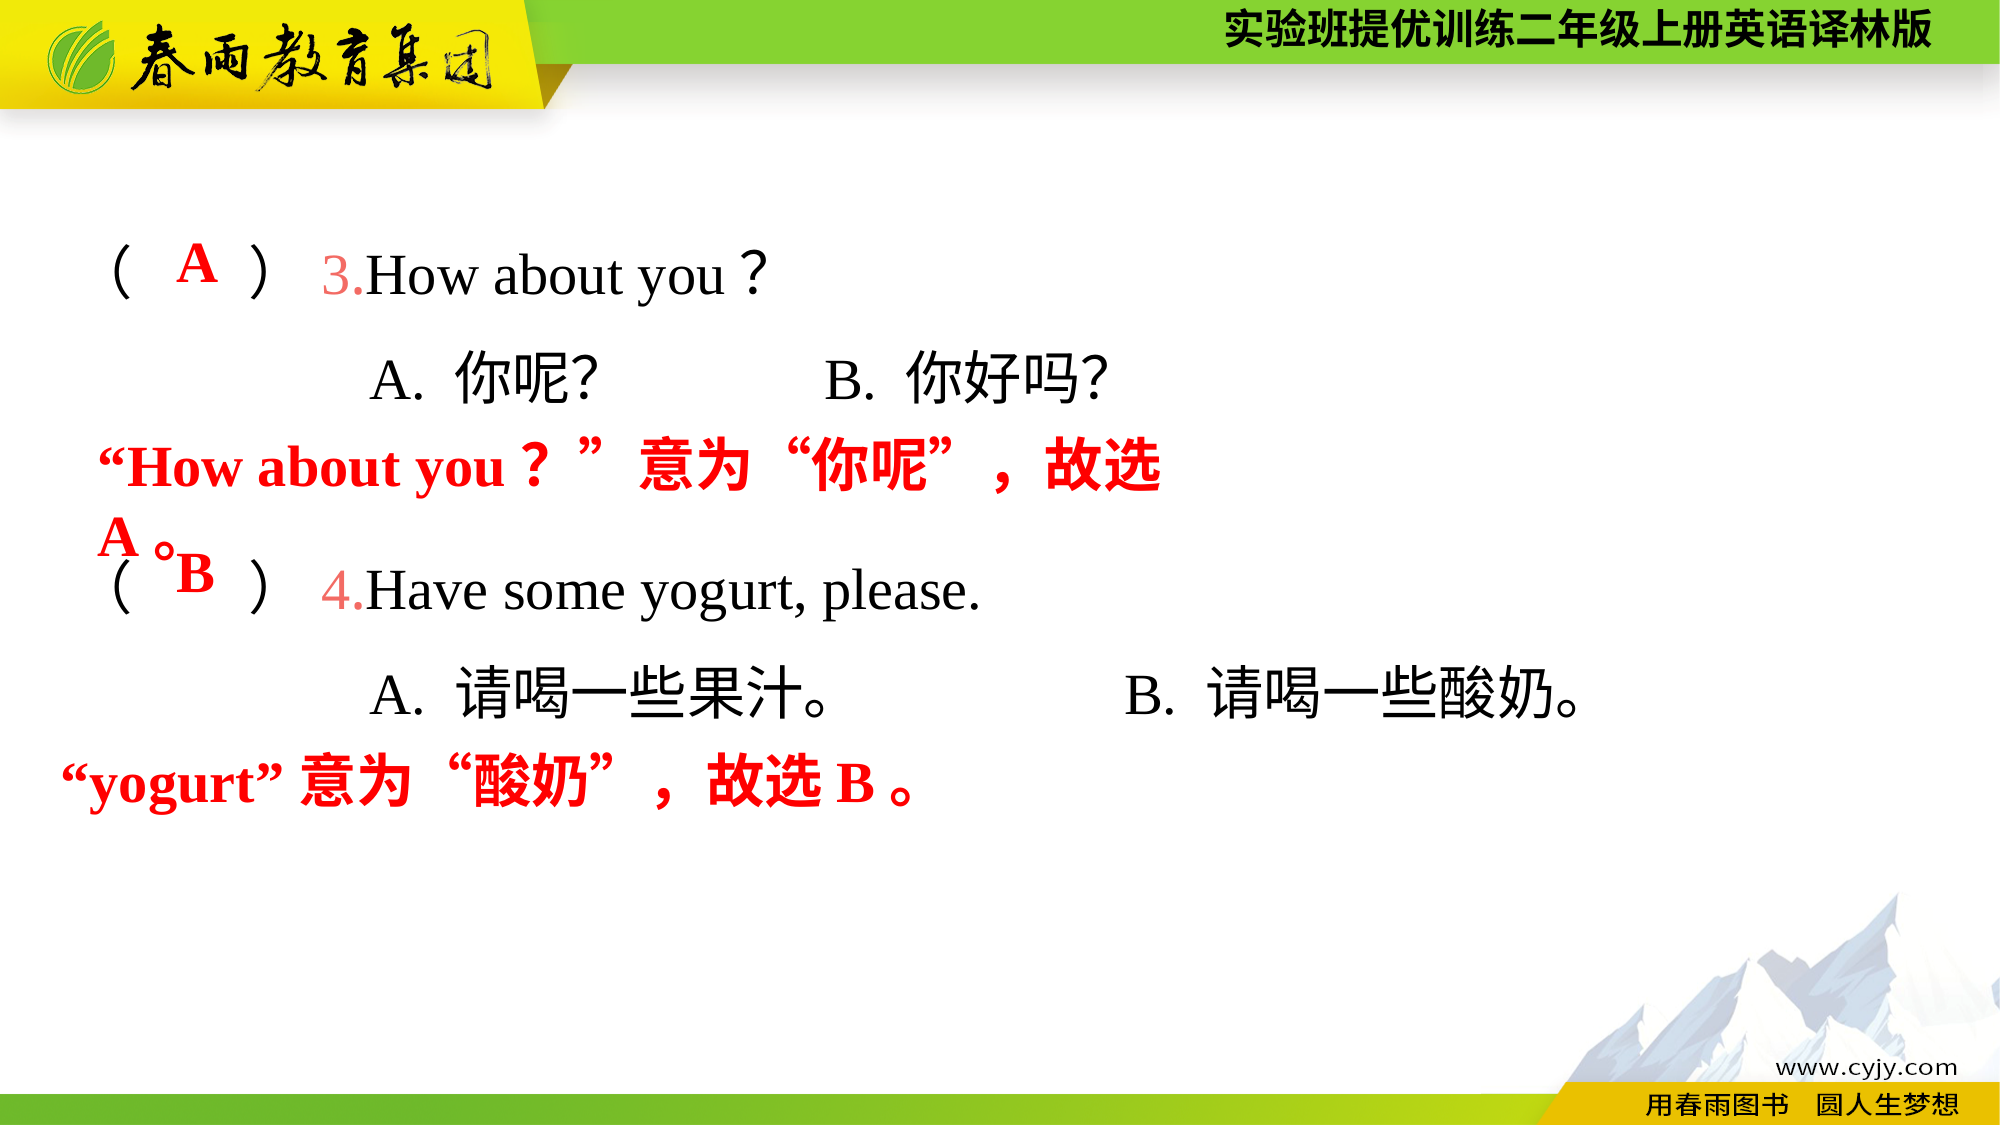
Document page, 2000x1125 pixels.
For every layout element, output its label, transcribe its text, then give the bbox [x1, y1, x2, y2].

list （ ）3.How about you？ A. 你呢？ B. 你好吗？ （ ）4.Have some yogurt, please. A. 请喝一些果汁。 B. 请喝一些酸奶。 [59, 194, 1944, 740]
text_box A [161, 216, 245, 302]
text_box B [161, 527, 231, 612]
text_box “How about you？”意为“你呢”，故选A。 [83, 420, 1272, 576]
picture [0, 0, 2000, 1125]
text_box “yogurt”意为“酸奶”，故选B。 [45, 736, 963, 822]
